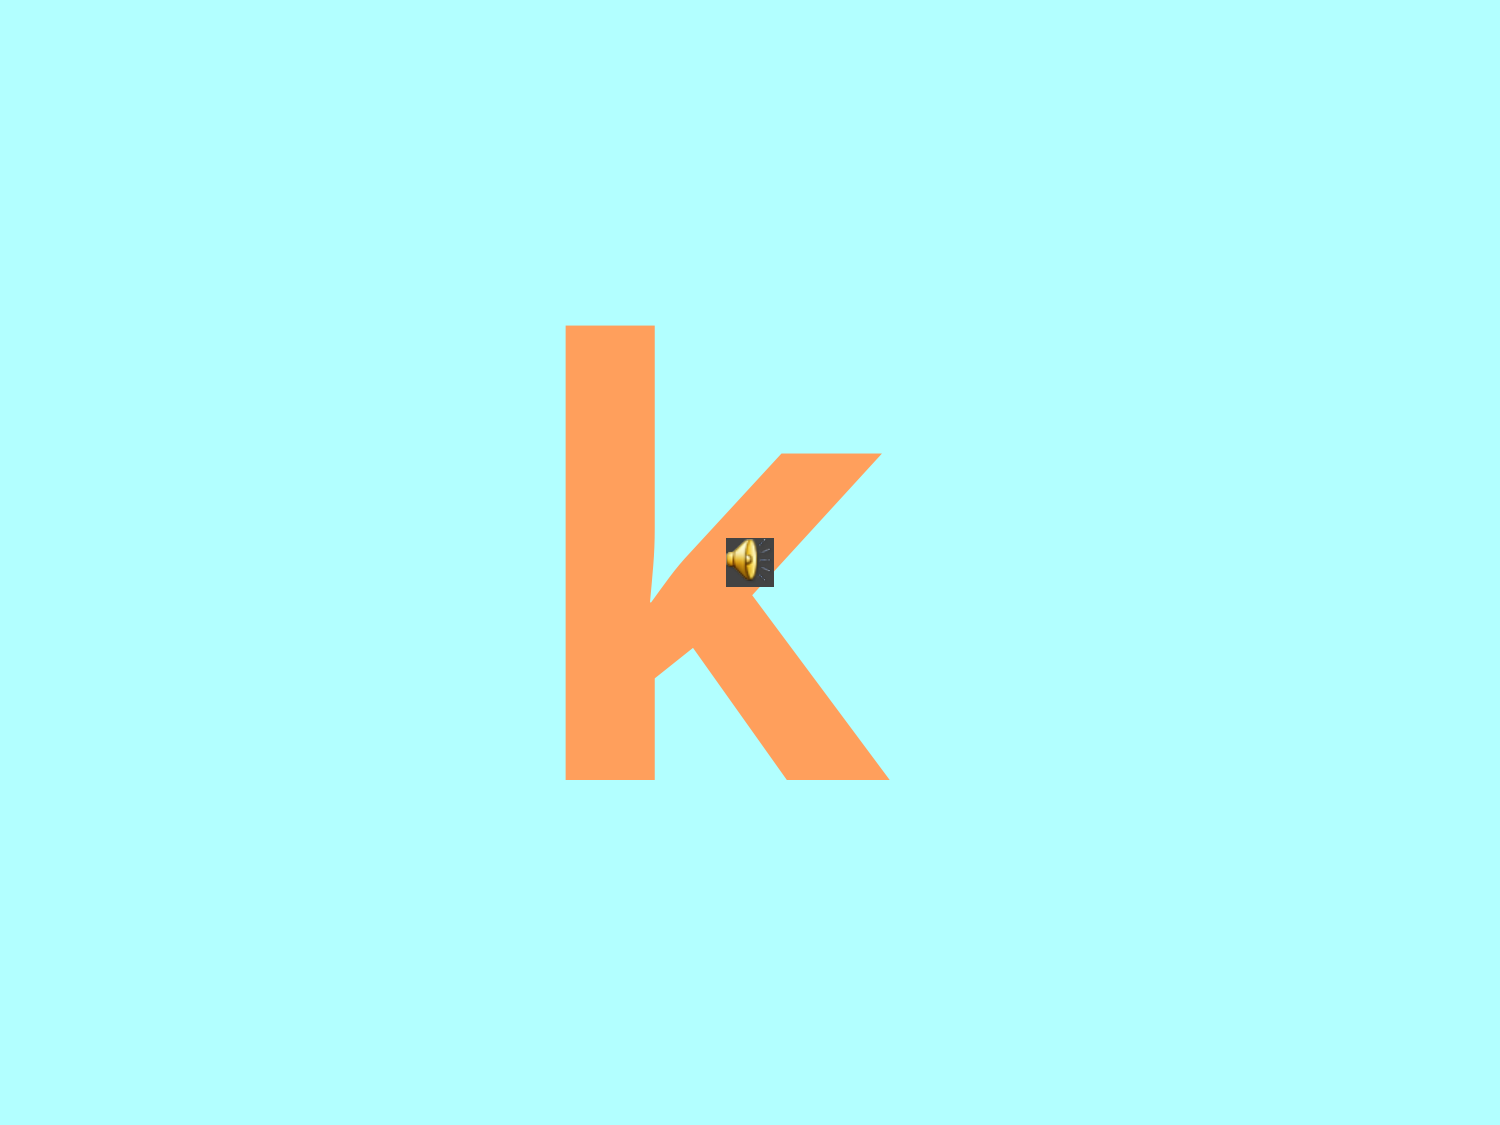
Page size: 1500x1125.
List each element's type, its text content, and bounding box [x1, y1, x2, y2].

picture [724, 537, 776, 588]
text_box k [504, 174, 905, 908]
